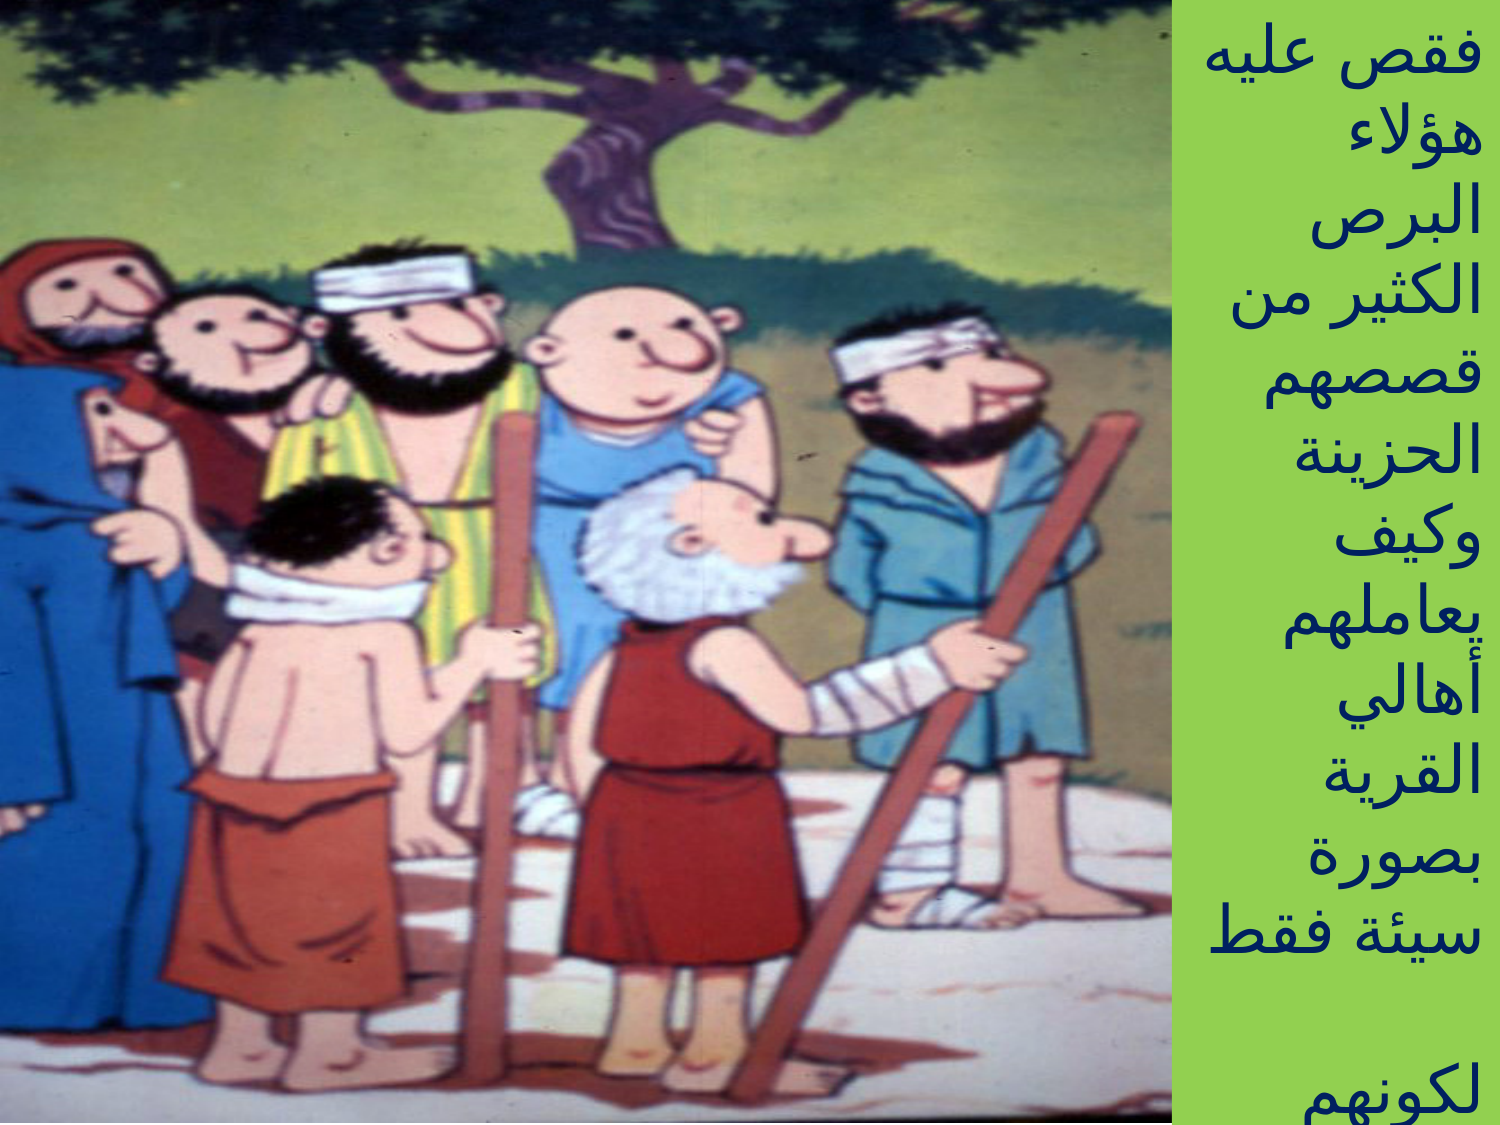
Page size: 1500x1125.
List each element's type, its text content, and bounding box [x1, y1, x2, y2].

text_box فقص عليه هؤلاء البرص الكثير من قصصهم الحزينة وكيف يعاملهم أهالي القرية بصورة سيئة فقط لكونهم برص وهذا المرض كان في أيام يسوع يعتبر خطيئة. [1173, 0, 1500, 1125]
picture [0, 0, 1173, 1124]
